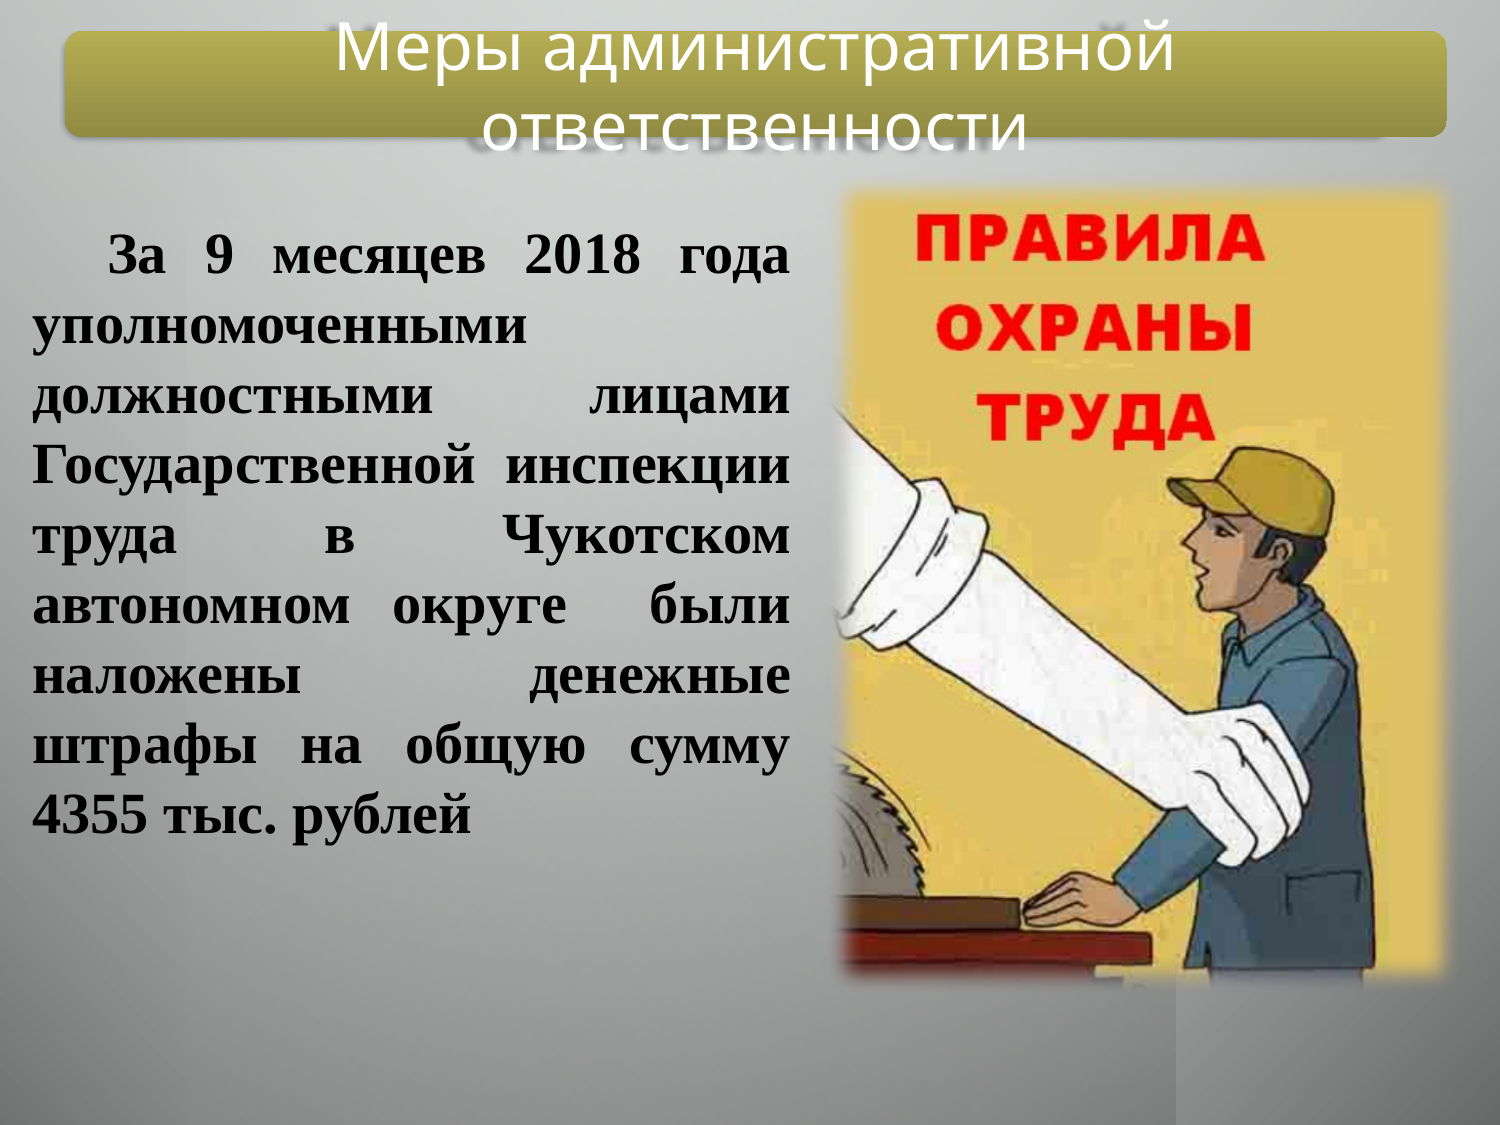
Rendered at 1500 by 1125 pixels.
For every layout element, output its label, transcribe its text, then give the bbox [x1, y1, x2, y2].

text_box За 9 месяцев 2018 года уполномоченными должностными лицами Государственной инспекции труда в Чукотском автономном округе были наложены денежные штрафы на общую сумму 4355 тыс. рублей [17, 208, 806, 853]
text_box Меры административной ответственности [64, 30, 1447, 137]
picture [826, 171, 1462, 995]
